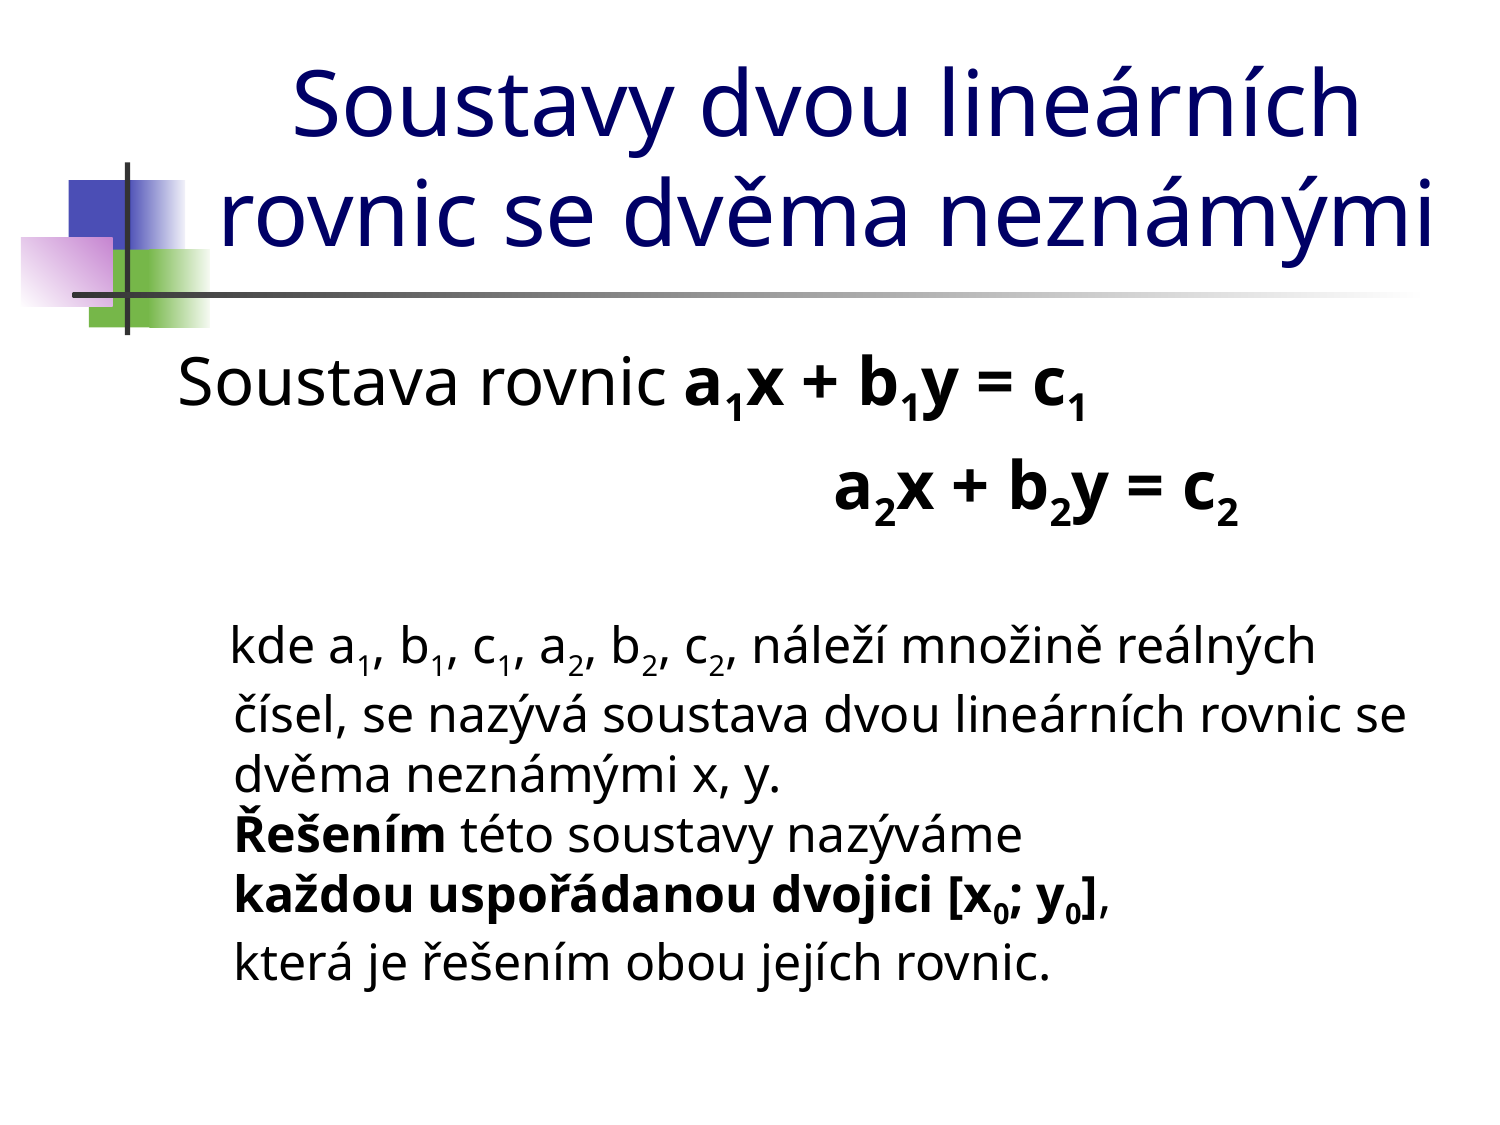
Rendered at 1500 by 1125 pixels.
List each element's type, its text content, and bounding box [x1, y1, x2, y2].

list Soustava rovnic a1x + b1y = c1 a2x + b2y = c2 kde a1, b1, c1, a2, b2, c2, náleží množině reálných čísel, se nazývá soustava dvou lineárních rovnic se dvěma neznámými x, y. Řešením této soustavy nazýváme každou uspořádanou dvojici [x0; y0], která je řešením obou jejích rovnic. [147, 330, 1470, 1007]
title Soustavy dvou lineárních rovnic se dvěma neznámými [188, 34, 1468, 276]
